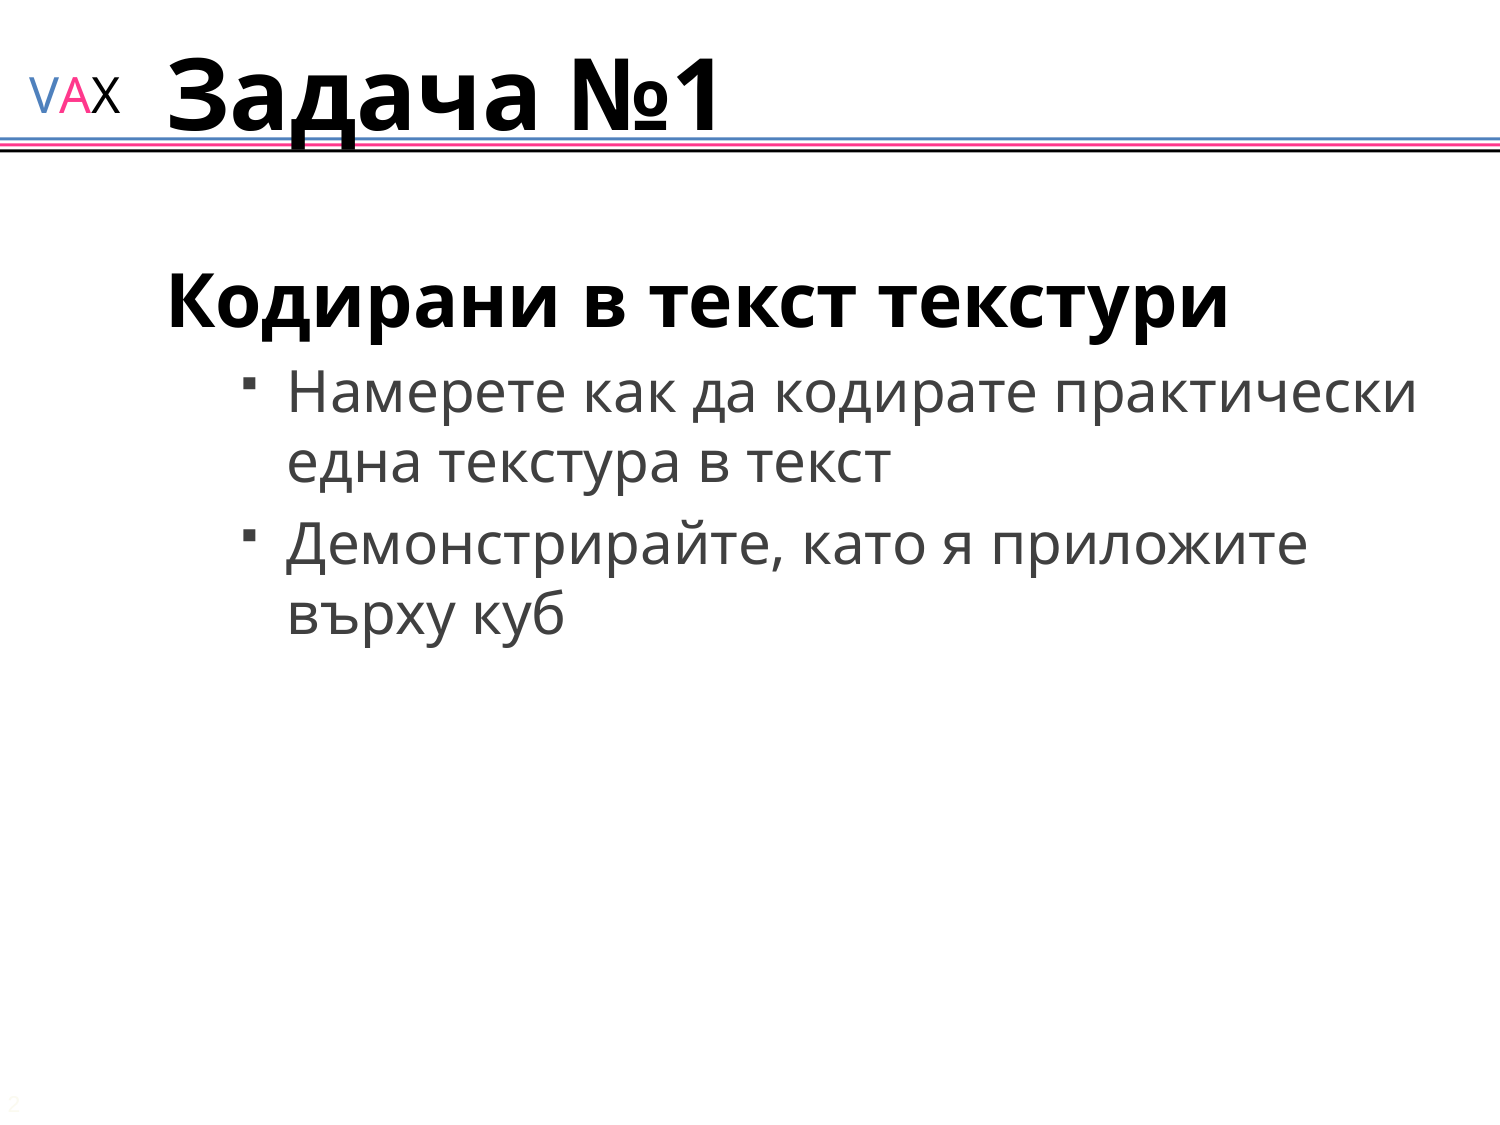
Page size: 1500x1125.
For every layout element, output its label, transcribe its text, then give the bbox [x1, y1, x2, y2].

title Задача №1 [0, 37, 1500, 144]
list Кодирани в текст текстури Намерете как да кодирате практически една текстура в текст Демонстрирайте, като я приложите върху куб [150, 200, 1488, 1113]
